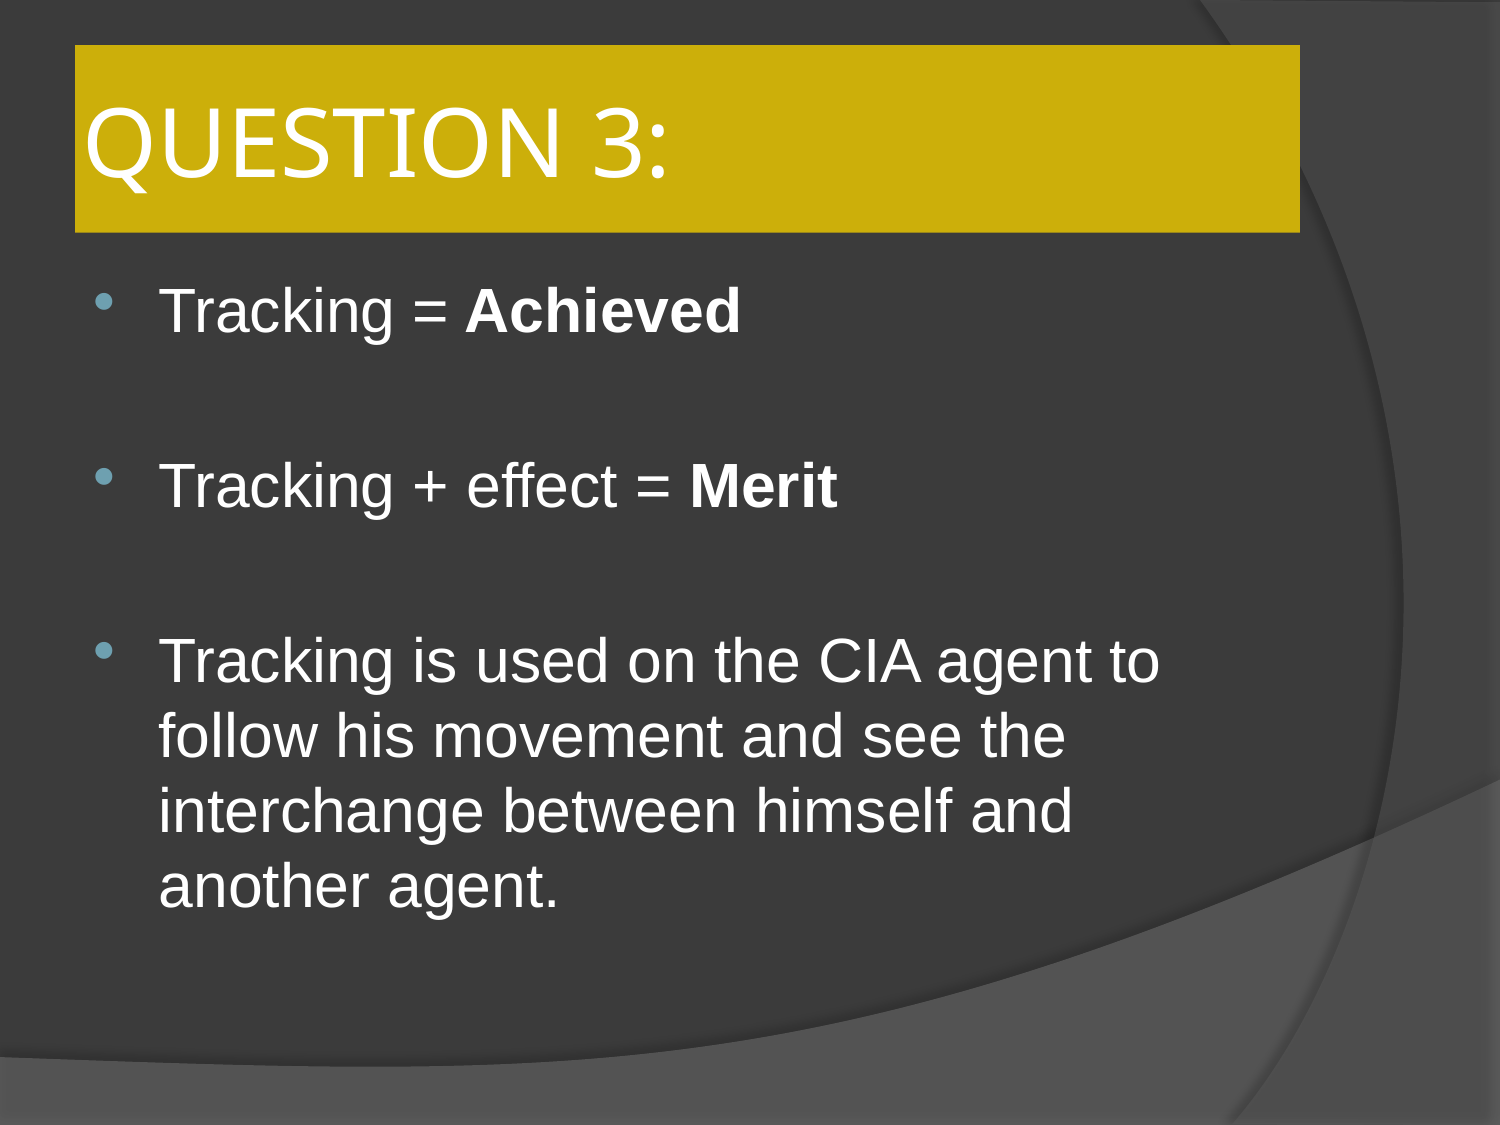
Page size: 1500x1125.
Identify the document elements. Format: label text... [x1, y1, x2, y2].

list Tracking = Achieved Tracking + effect = Merit Tracking is used on the CIA agent to follow his movement and see the interchange between himself and another agent. [75, 262, 1300, 1005]
title QUESTION 3: [75, 45, 1300, 233]
